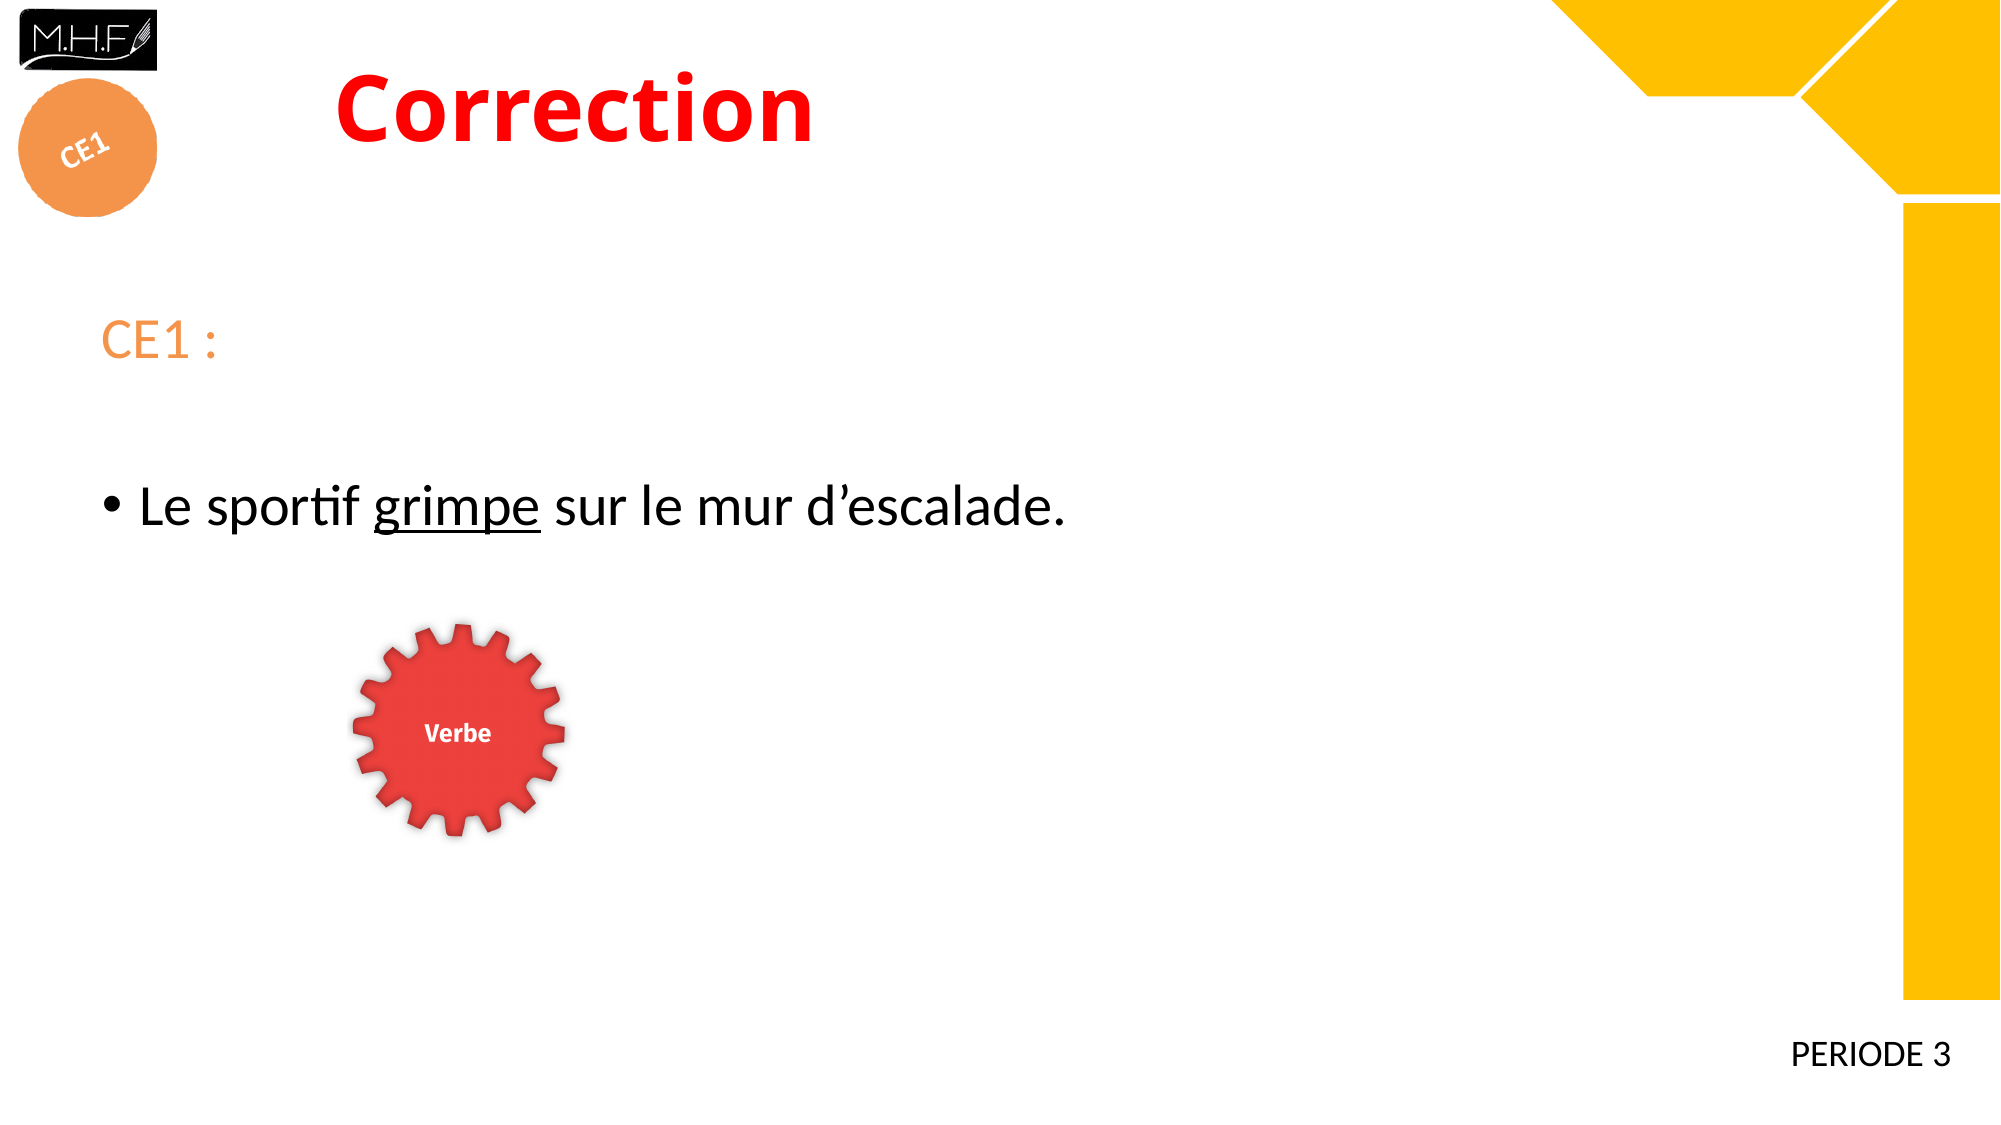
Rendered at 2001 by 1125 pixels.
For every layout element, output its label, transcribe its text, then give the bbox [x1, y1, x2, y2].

picture [18, 78, 157, 218]
picture [16, 7, 157, 74]
text_box PERIODE 3 [1362, 1021, 1967, 1125]
list CE1 : Le sportif grimpe sur le mur d’escalade. [86, 300, 1243, 1015]
text_box [1799, 0, 2000, 196]
text_box [1902, 202, 2000, 1001]
text_box [1549, 0, 1892, 98]
title Correction [318, 3, 1865, 221]
picture [347, 614, 574, 846]
